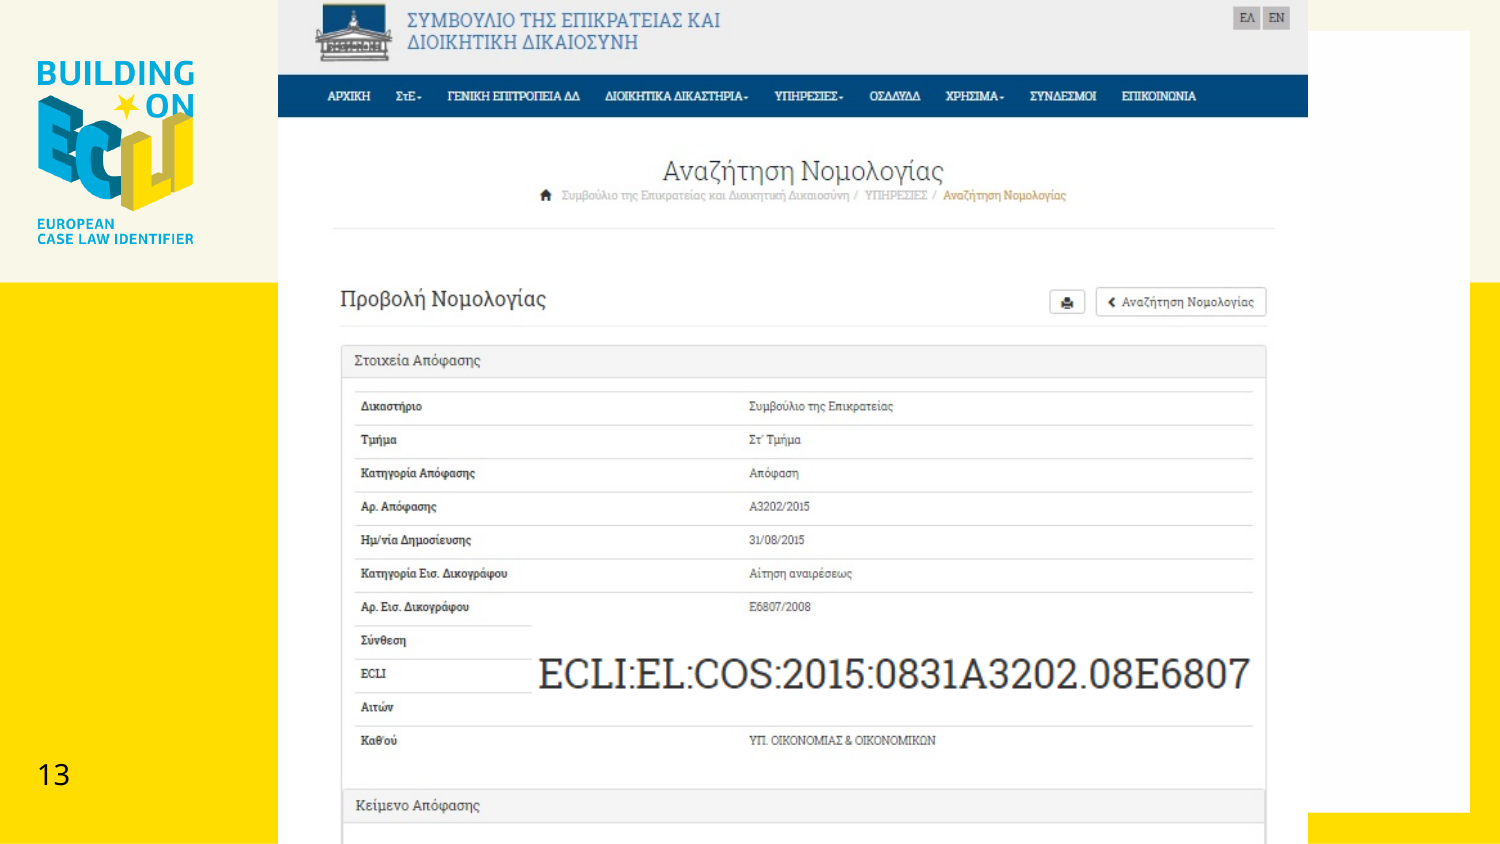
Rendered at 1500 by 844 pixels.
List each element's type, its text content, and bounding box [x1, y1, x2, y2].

text_box 13 [22, 748, 132, 807]
picture [0, 0, 1500, 844]
